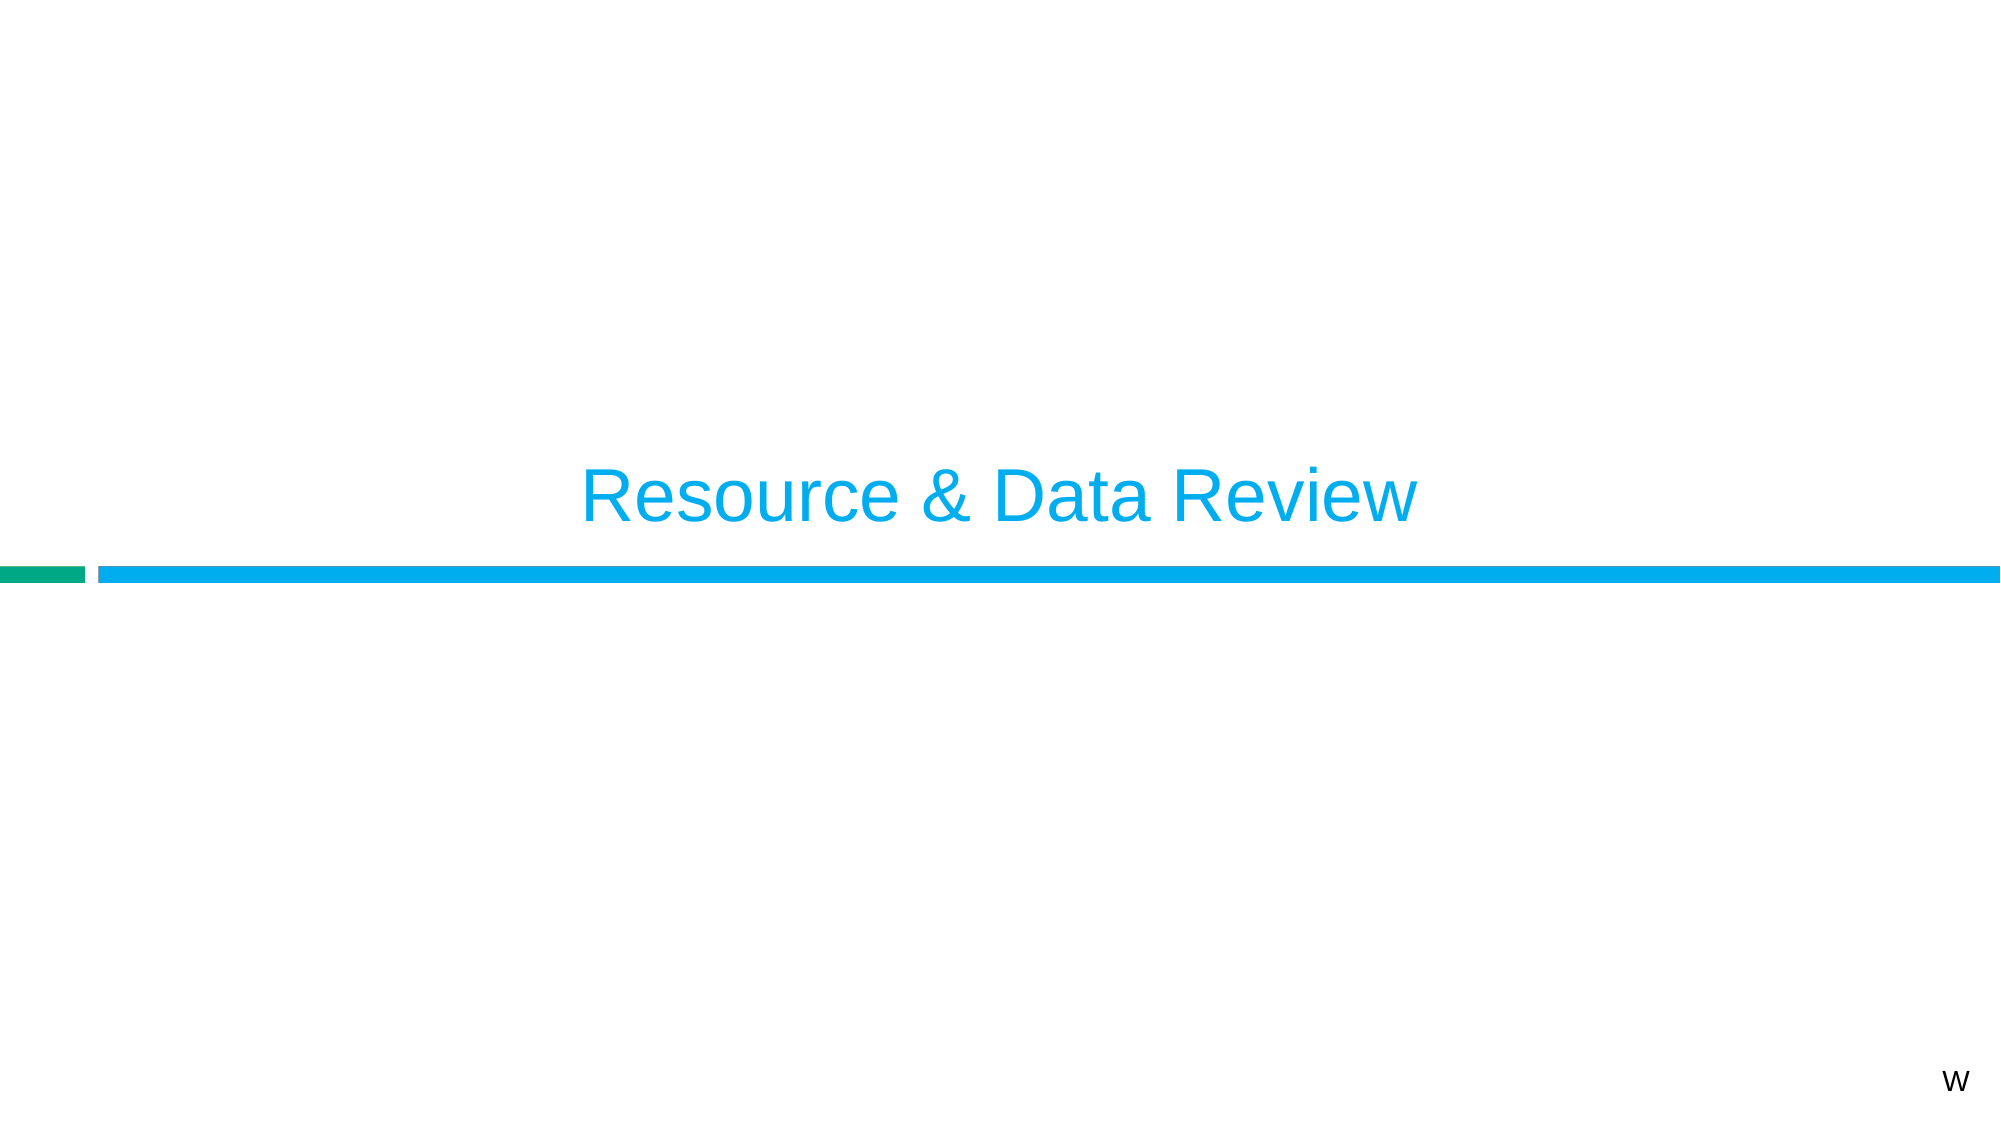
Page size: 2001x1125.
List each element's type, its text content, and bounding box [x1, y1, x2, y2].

text_box W [1927, 1047, 2000, 1113]
title Resource & Data Review [98, 0, 1900, 546]
